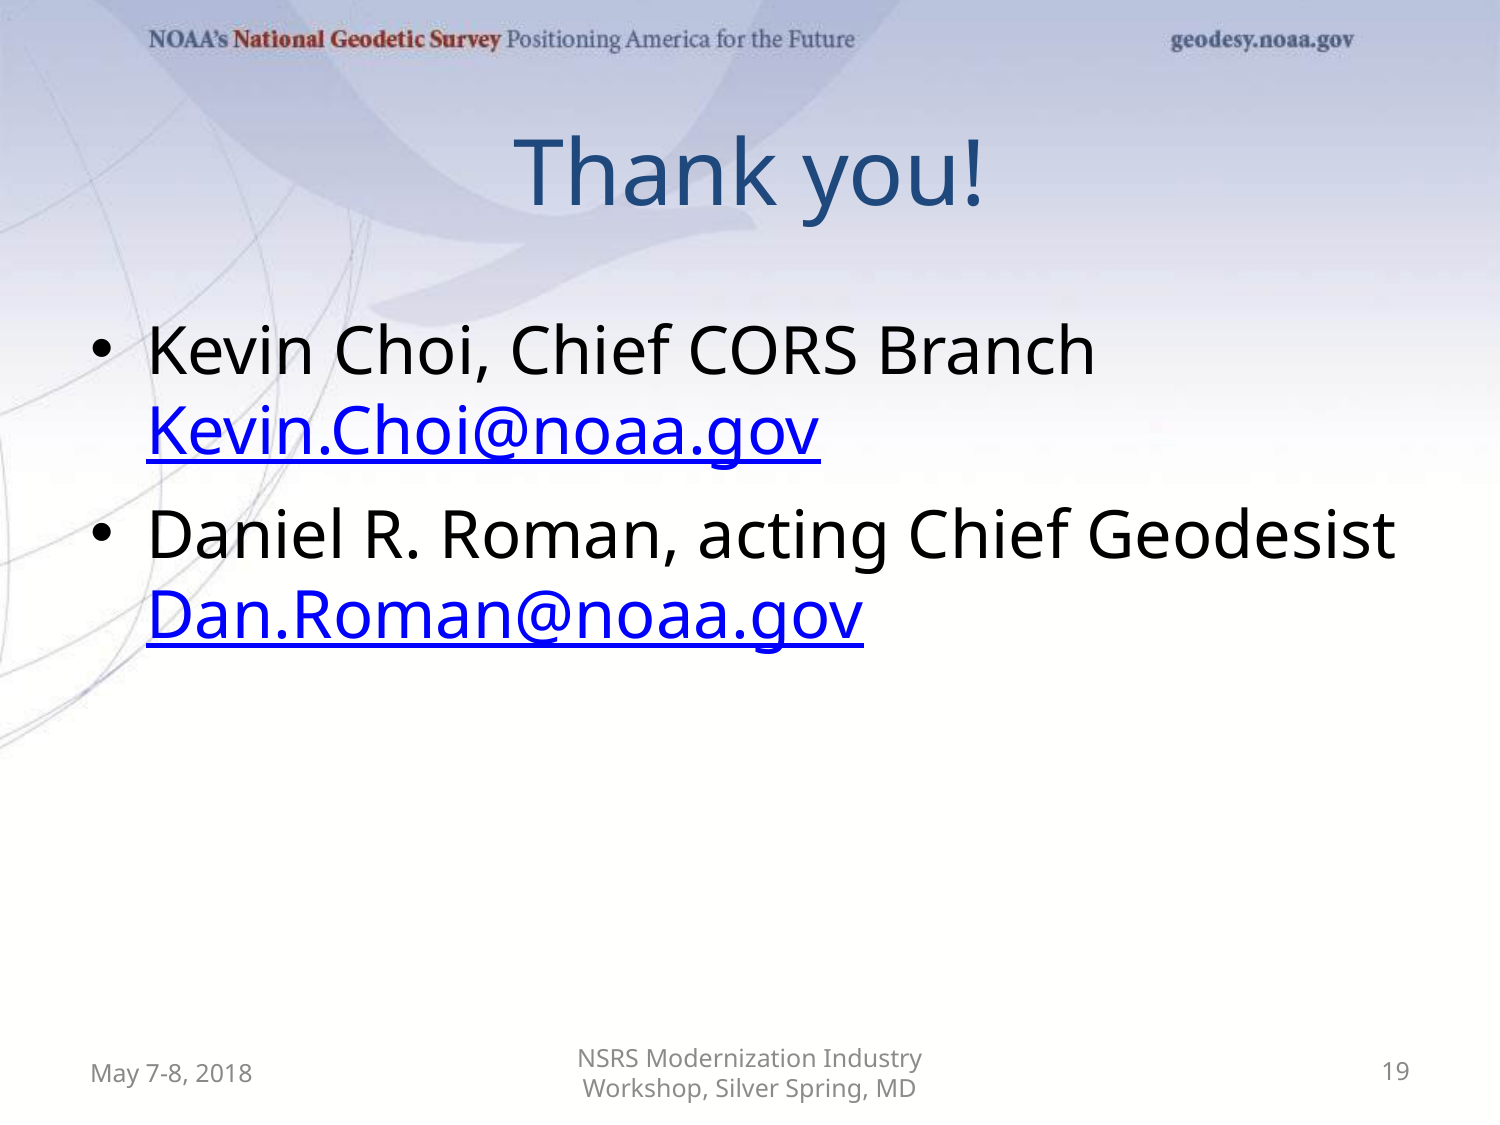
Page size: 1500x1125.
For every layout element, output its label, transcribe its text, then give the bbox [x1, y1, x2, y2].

picture [0, 0, 1500, 1122]
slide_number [75, 1042, 425, 1103]
footer NSRS Modernization Industry Workshop, Silver Spring, MD [512, 1042, 988, 1103]
title Thank you! [75, 75, 1425, 263]
list Kevin Choi, Chief CORS Branch Kevin.Choi@noaa.gov Daniel R. Roman, acting Chief Geodesist Dan.Roman@noaa.gov [75, 299, 1425, 1005]
slide_number 19 [1074, 1042, 1425, 1103]
